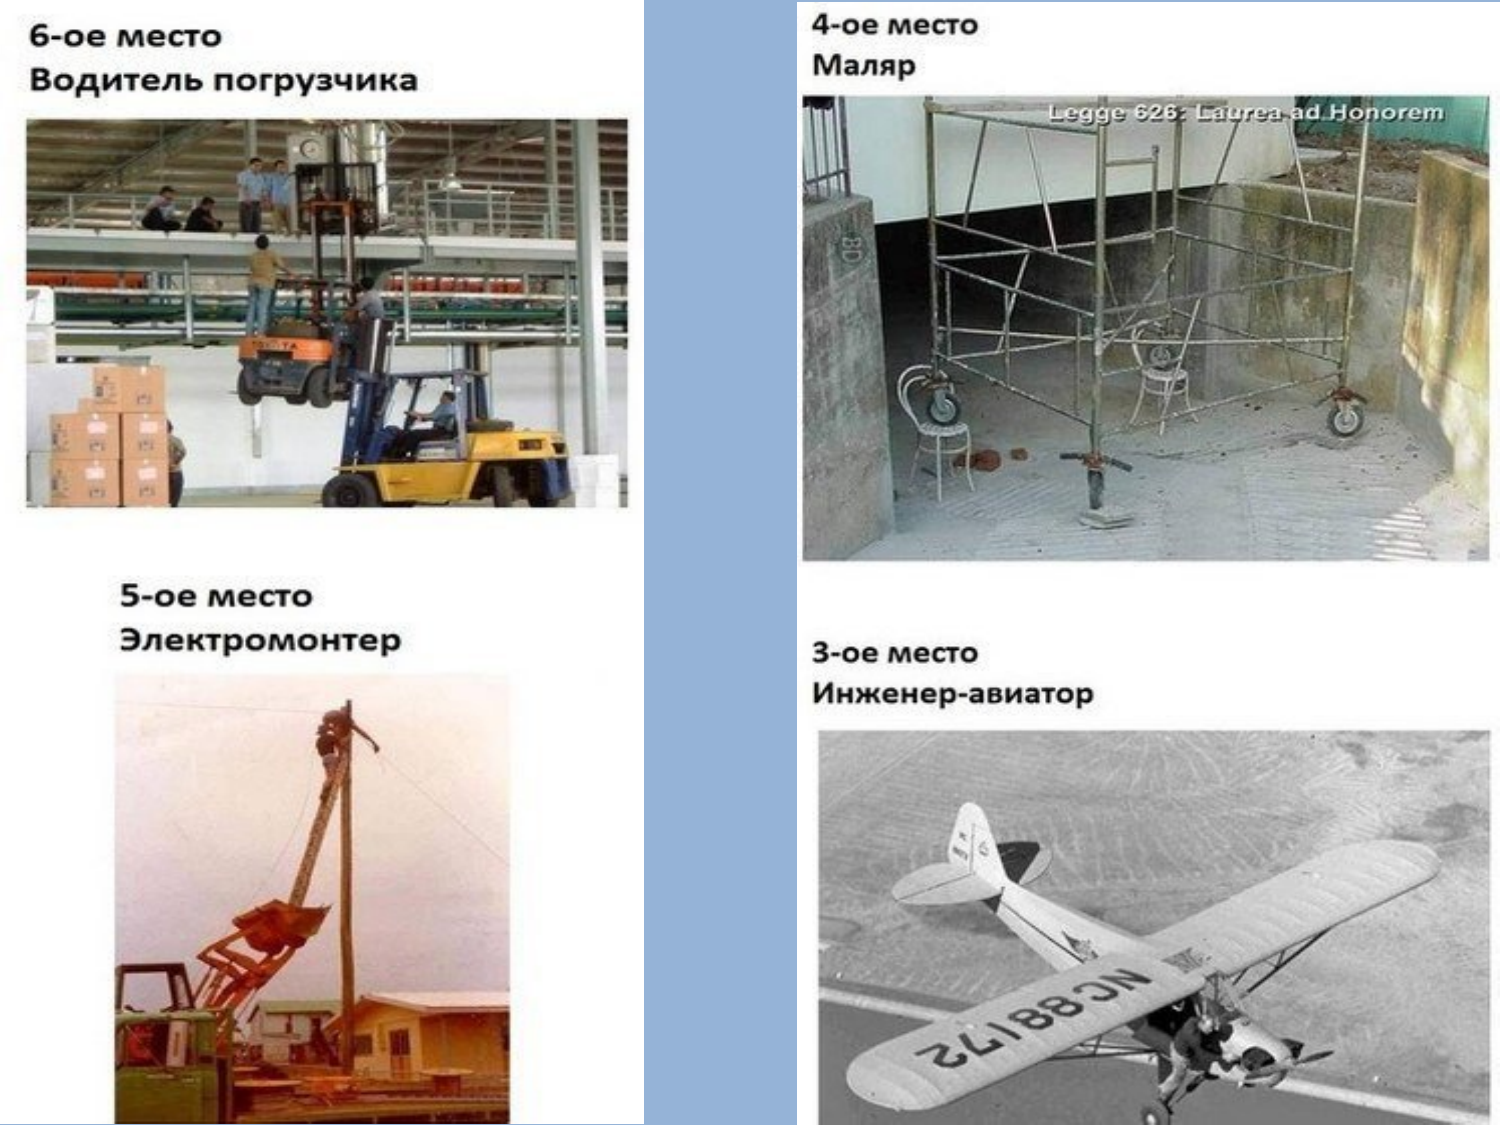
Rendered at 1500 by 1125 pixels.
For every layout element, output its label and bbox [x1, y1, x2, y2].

list [0, 0, 644, 1125]
picture [796, 1, 1500, 1125]
